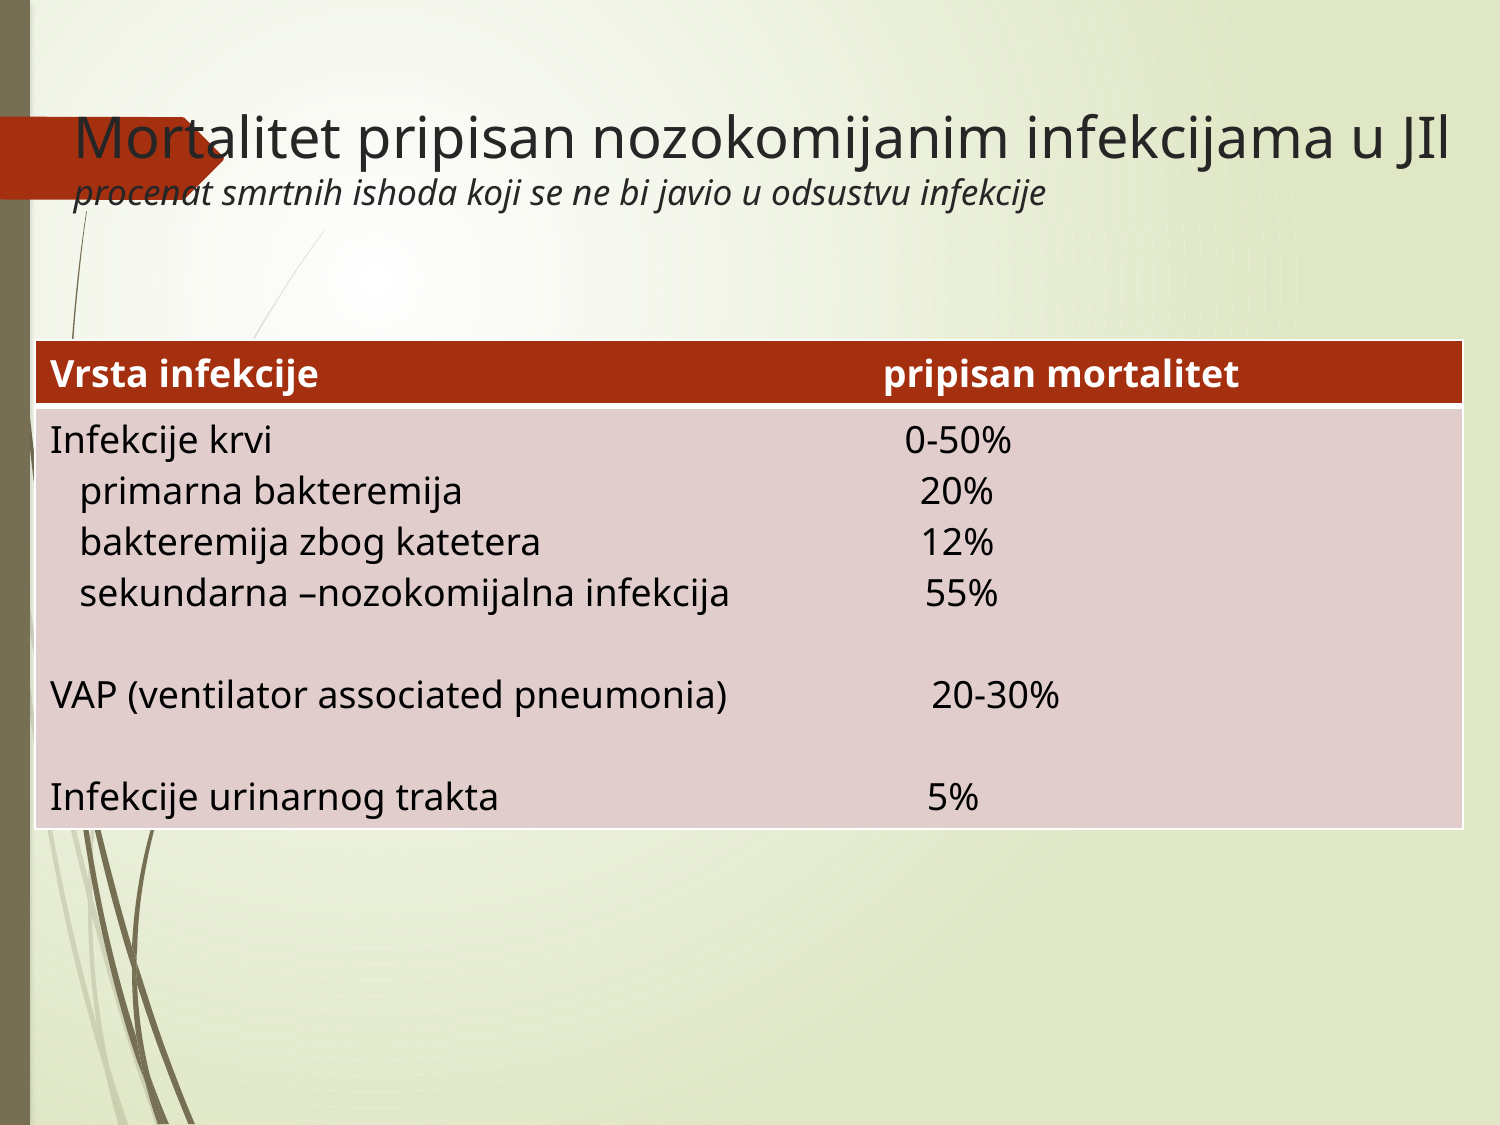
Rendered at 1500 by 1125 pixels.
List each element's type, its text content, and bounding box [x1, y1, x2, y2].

table_cell Infekcije krvi 0-50% primarna bakteremija 20% bakteremija zbog katetera 12% sekundarna –nozokomijalna infekcija 55% VAP (ventilator associated pneumonia) 20-30% Infekcije urinarnog trakta 5% [36, 409, 1462, 828]
title Mortalitet pripisan nozokomijanim infekcijama u JIl procenat smrtnih ishoda koji se ne bi javio u odsustvu infekcije [58, 93, 1475, 305]
table_header Vrsta infekcije pripisan mortalitet [36, 341, 1462, 403]
